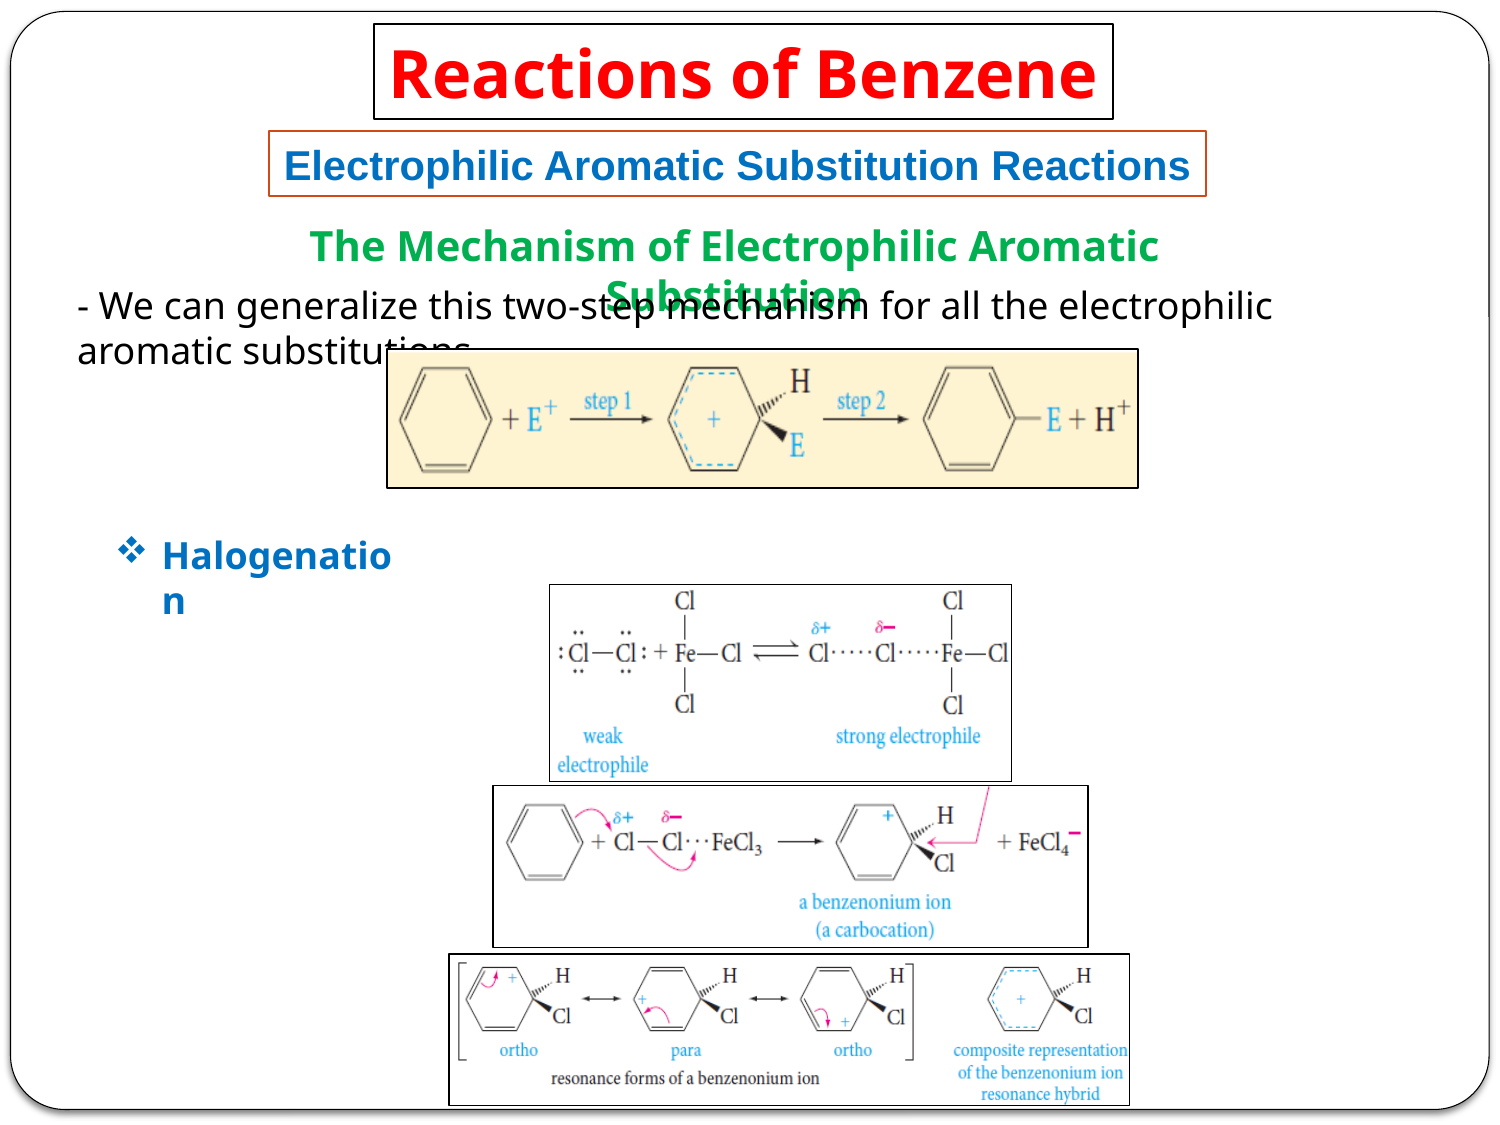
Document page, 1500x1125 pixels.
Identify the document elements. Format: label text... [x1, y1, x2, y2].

text_box Reactions of Benzene [373, 23, 1114, 120]
text_box - We can generalize this two-step mechanism for all the electrophilic aromatic substitutions. [62, 274, 1413, 380]
picture [449, 954, 1130, 1106]
text_box Halogenation [99, 524, 423, 630]
text_box Electrophilic Aromatic Substitution Reactions [268, 130, 1207, 197]
picture [549, 583, 1012, 783]
text_box The Mechanism of Electrophilic Aromatic Substitution [237, 212, 1232, 274]
picture [387, 349, 1138, 488]
picture [493, 786, 1088, 947]
